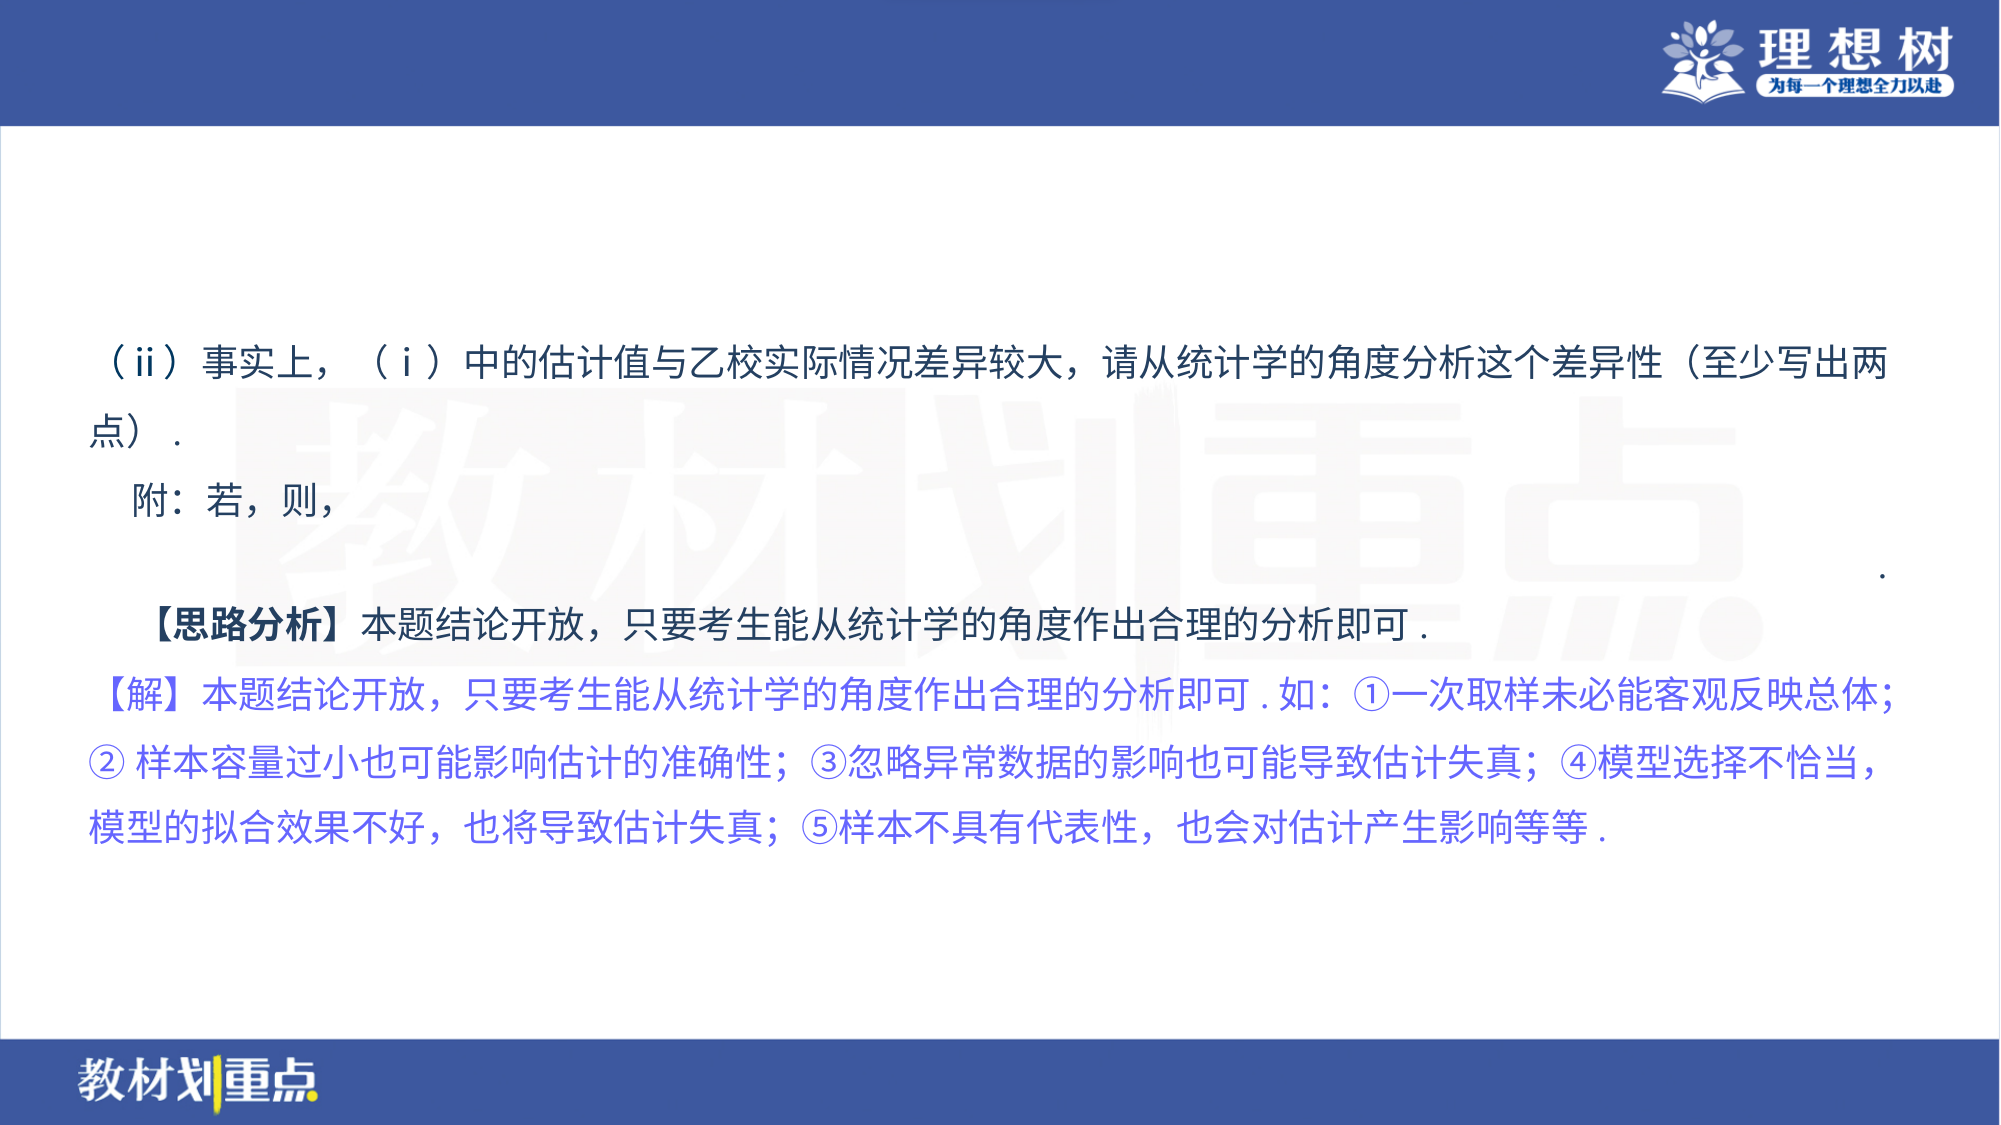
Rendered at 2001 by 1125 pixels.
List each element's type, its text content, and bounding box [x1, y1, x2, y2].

picture [0, 0, 2000, 1125]
text_box 【解】本题结论开放，只要考生能从统计学的角度作出合理的分析即可.如：①一次取样未必能客观反映总体； ②样本容量过小也可能影响估计的准确性；③忽略异常数据的影响也可能导致估计失真；④模型选择不恰当， 模型的拟合效果不好，也将导致估计失真；⑤样本不具有代表性，也会对估计产生影响等等. [88, 646, 1911, 843]
text_box 【思路分析】本题结论开放，只要考生能从统计学的角度作出合理的分析即可. [88, 579, 1911, 639]
